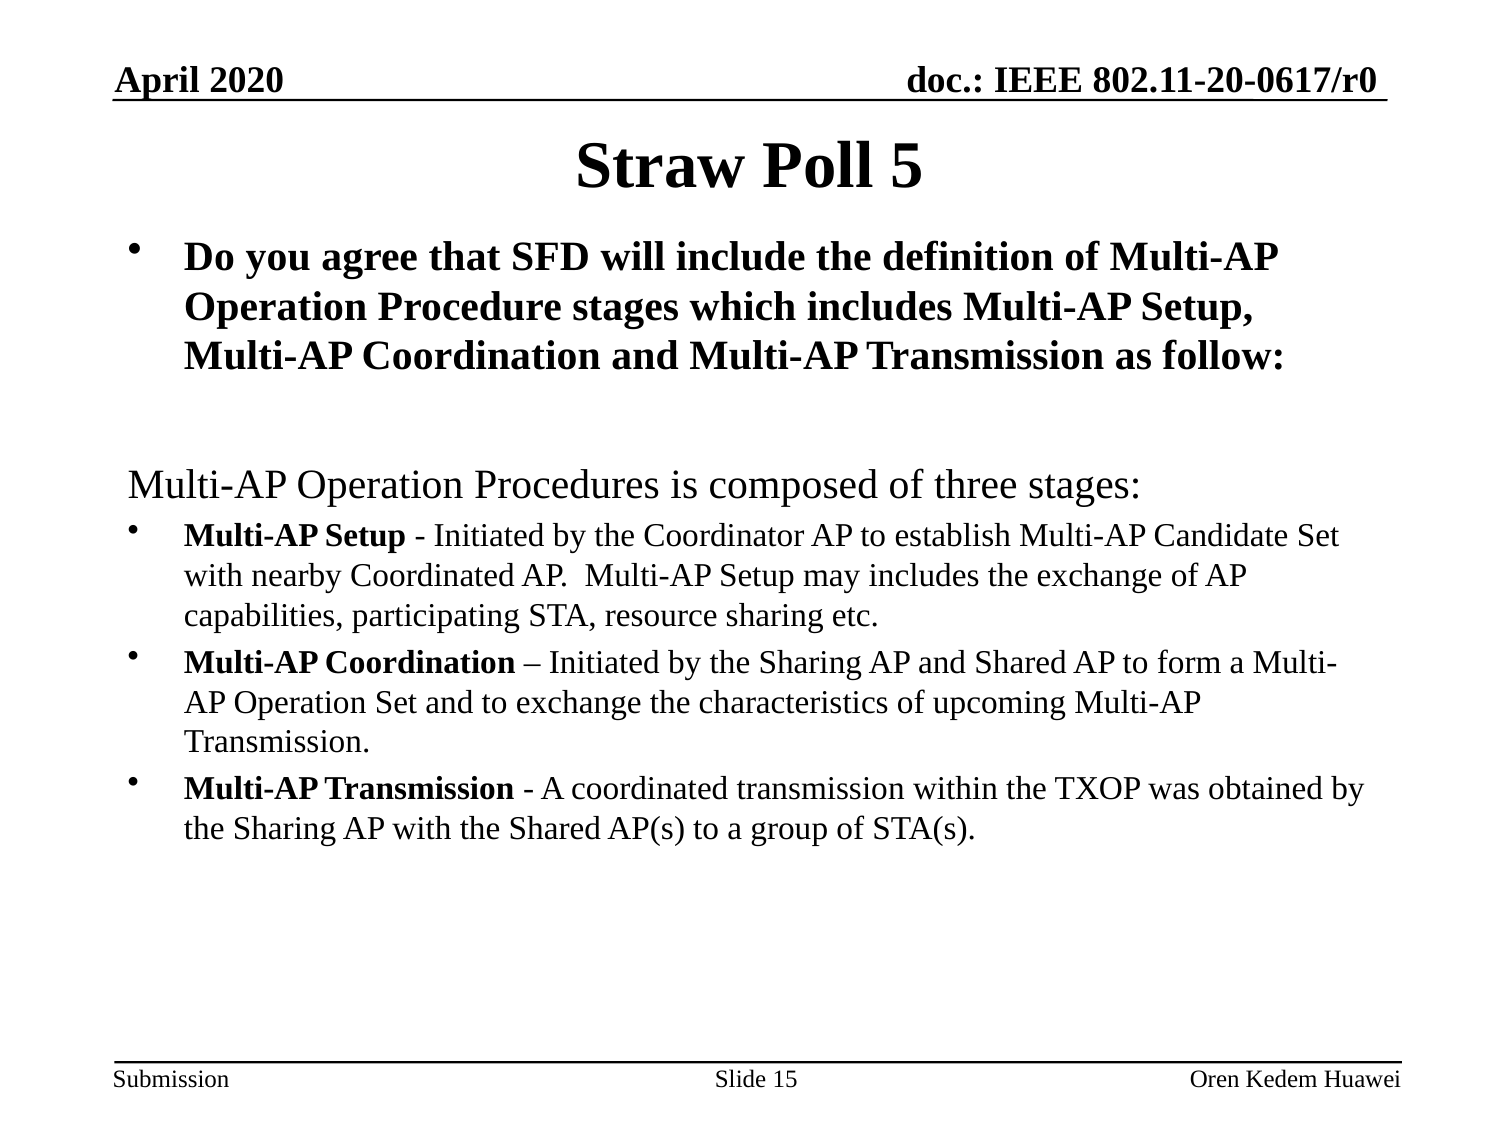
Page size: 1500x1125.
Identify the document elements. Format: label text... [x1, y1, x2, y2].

footer Oren Kedem Huawei [1186, 1061, 1402, 1093]
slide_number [114, 54, 286, 101]
slide_number Slide 15 [712, 1061, 800, 1093]
list Do you agree that SFD will include the definition of Multi-AP Operation Procedure stages which includes Multi-AP Setup, Multi-AP Coordination and Multi-AP Transmission as follow: Multi-AP Operation Procedures is composed of three stages: Multi-AP Setup - Initiated by the Coordinator AP to establish Multi-AP Candidate Set with nearby Coordinated AP. Multi-AP Setup may includes the exchange of AP capabilities, participating STA, resource sharing etc. Multi-AP Coordination – Initiated by the Sharing AP and Shared AP to form a Multi-AP Operation Set and to exchange the characteristics of upcoming Multi-AP Transmission. Multi-AP Transmission - A coordinated transmission within the TXOP was obtained by the Sharing AP with the Shared AP(s) to a group of STA(s). [112, 220, 1388, 896]
title Straw Poll 5 [112, 112, 1388, 209]
